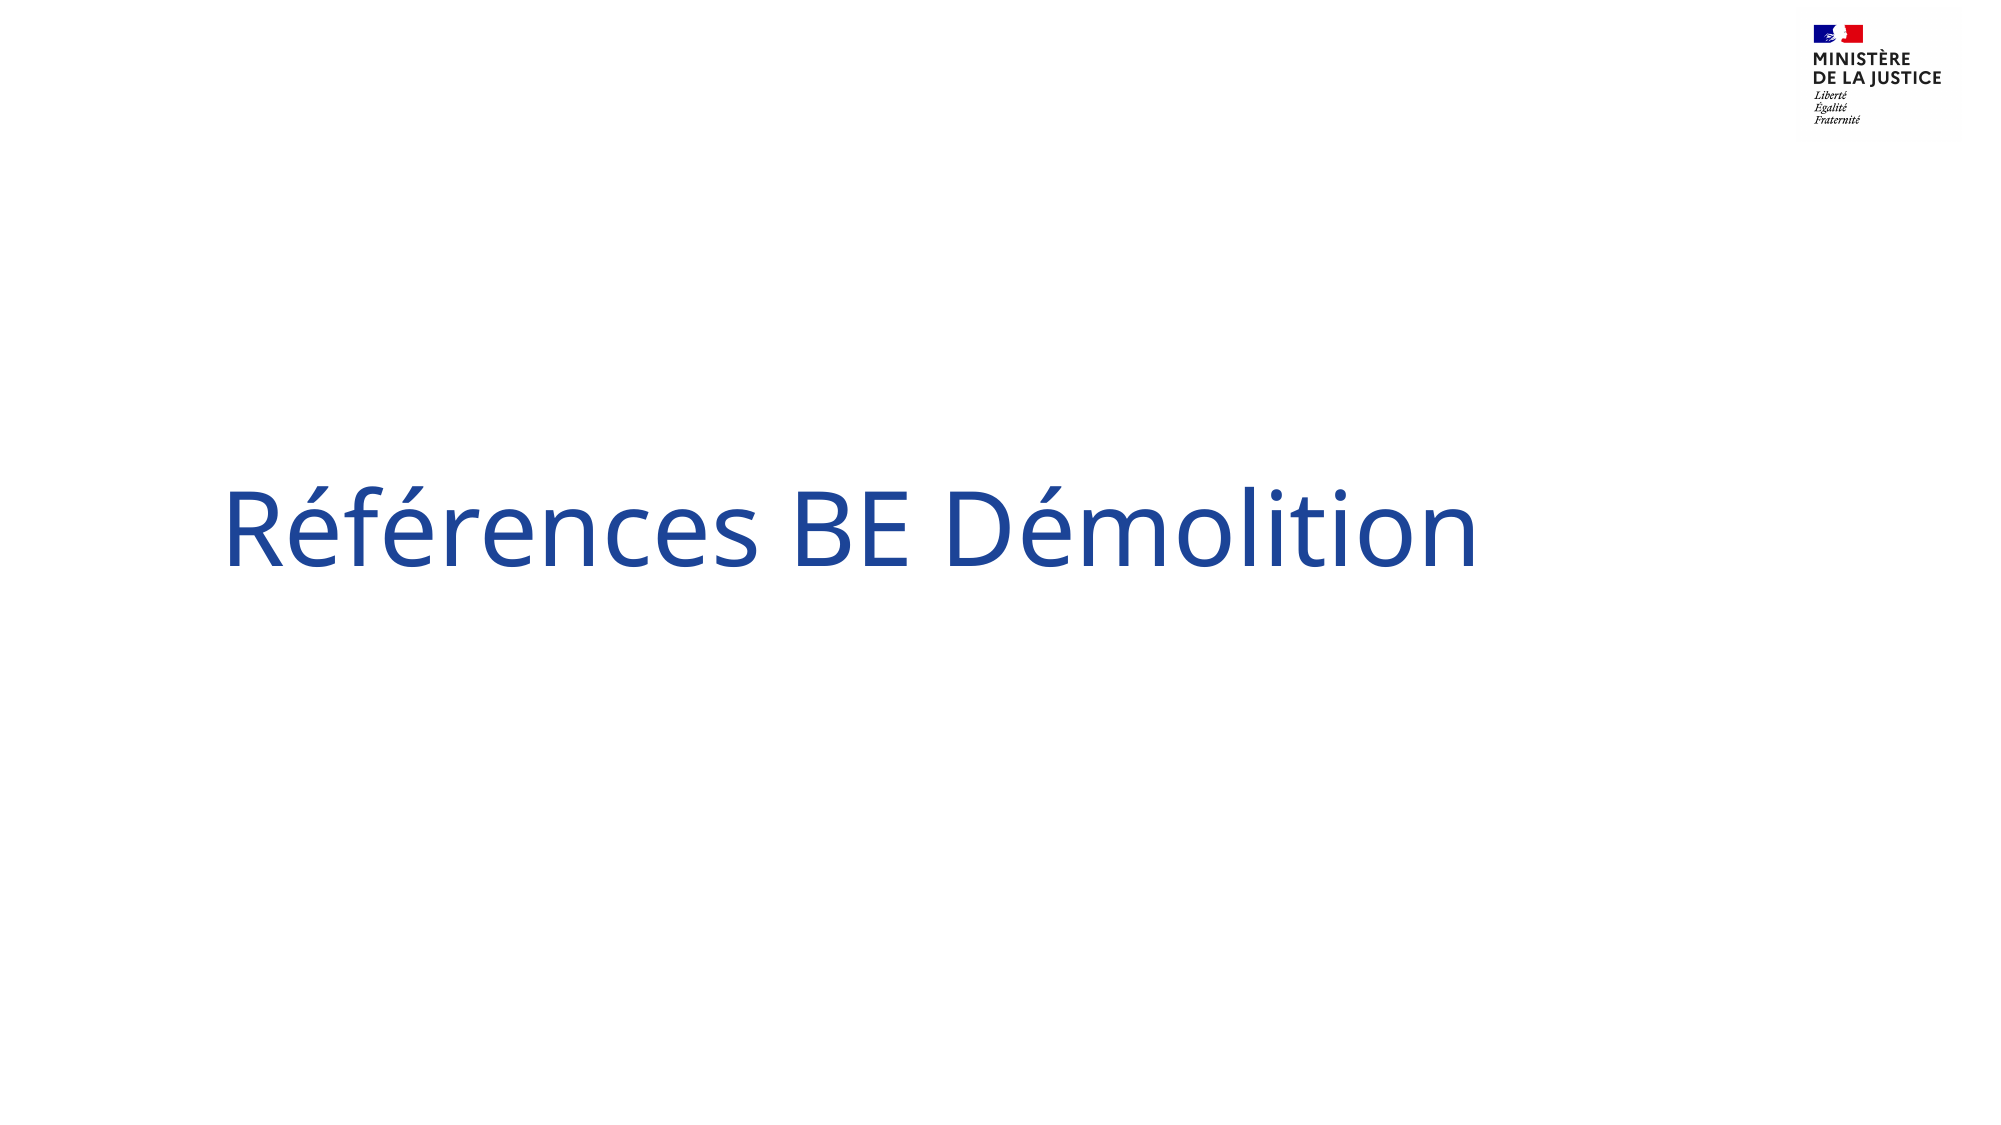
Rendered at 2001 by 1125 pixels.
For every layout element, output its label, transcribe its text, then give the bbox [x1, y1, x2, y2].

text_box Références BE Démolition [220, 399, 1872, 963]
picture [1796, 7, 1962, 142]
